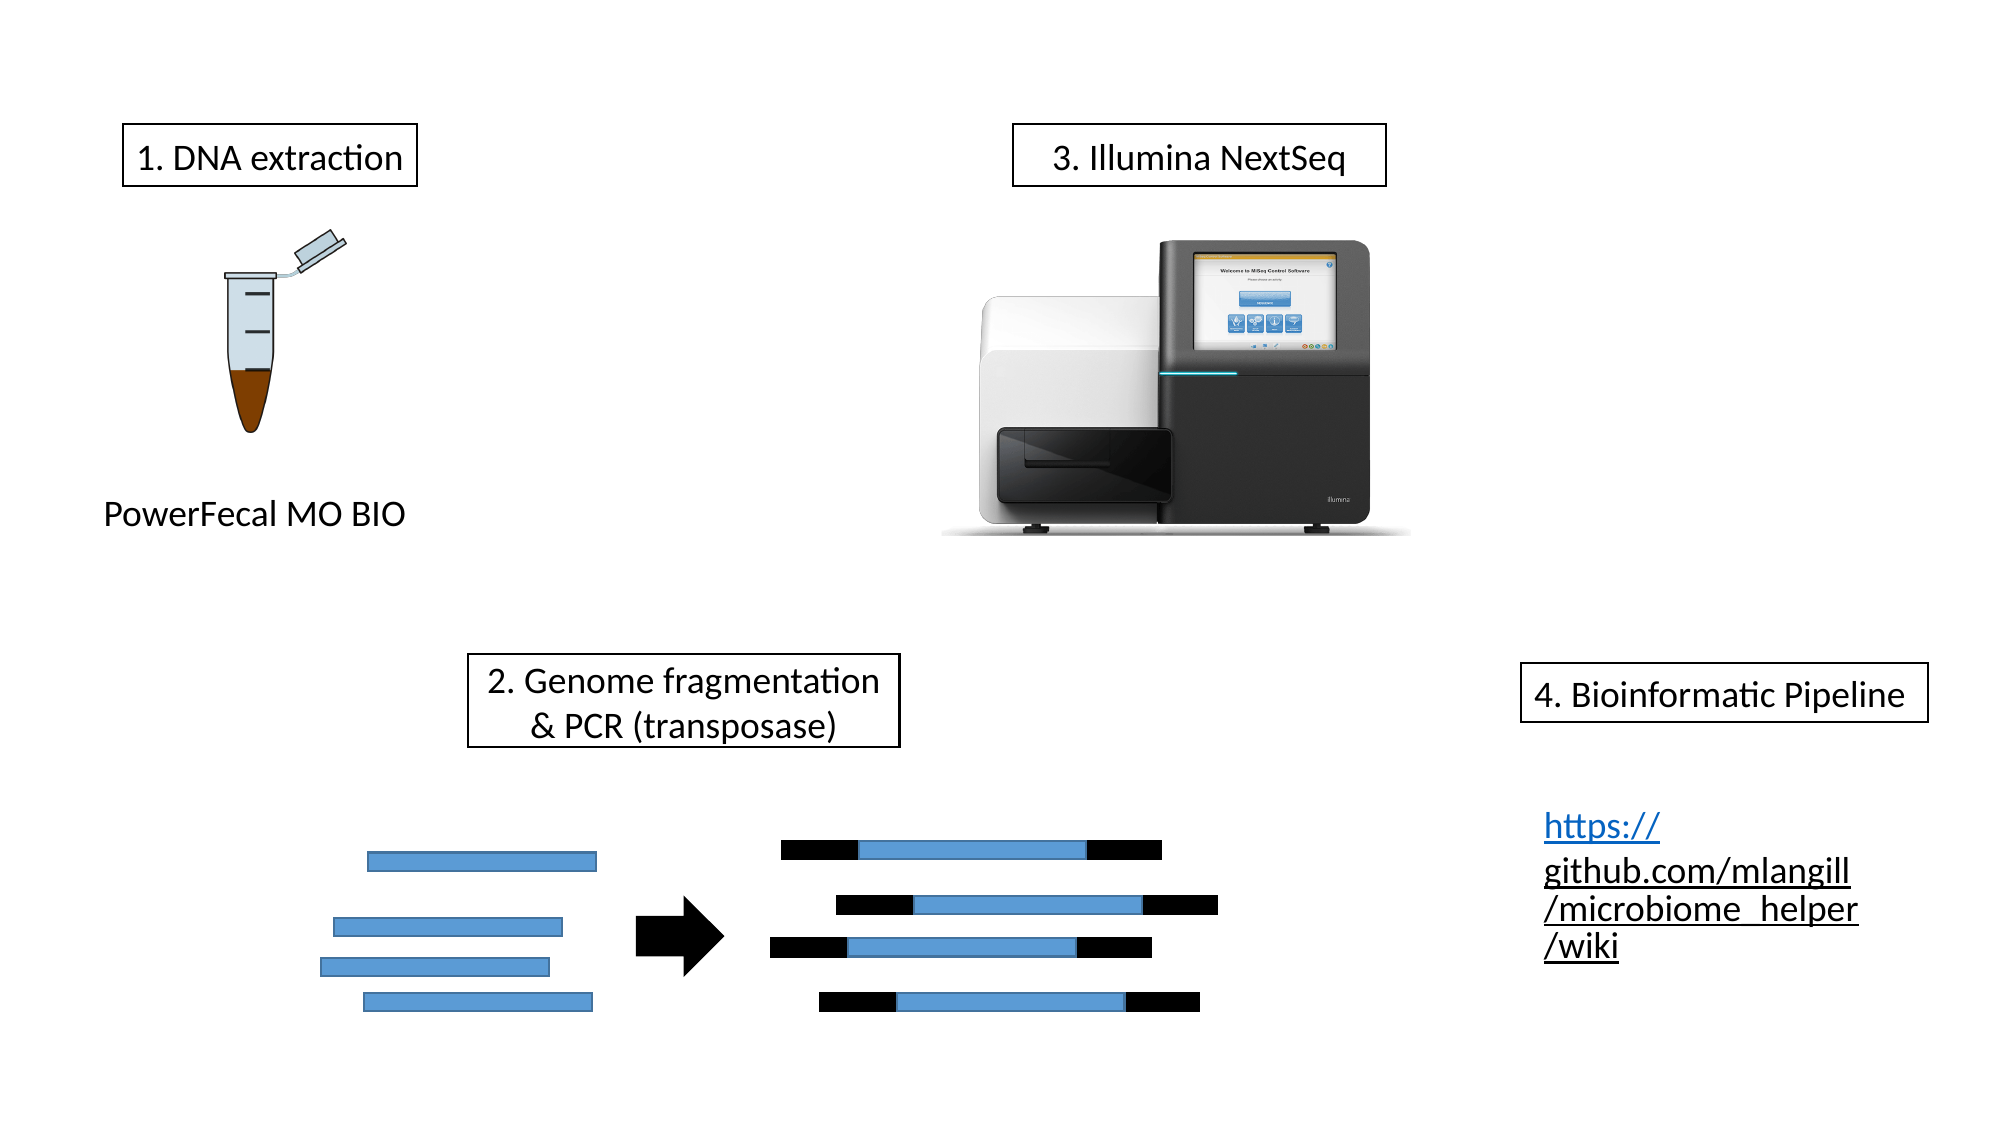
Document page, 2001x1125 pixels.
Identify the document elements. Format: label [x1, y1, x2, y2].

text_box [320, 653, 1217, 1011]
text_box [936, 123, 1411, 536]
text_box [92, 123, 417, 547]
text_box [1520, 662, 1928, 946]
